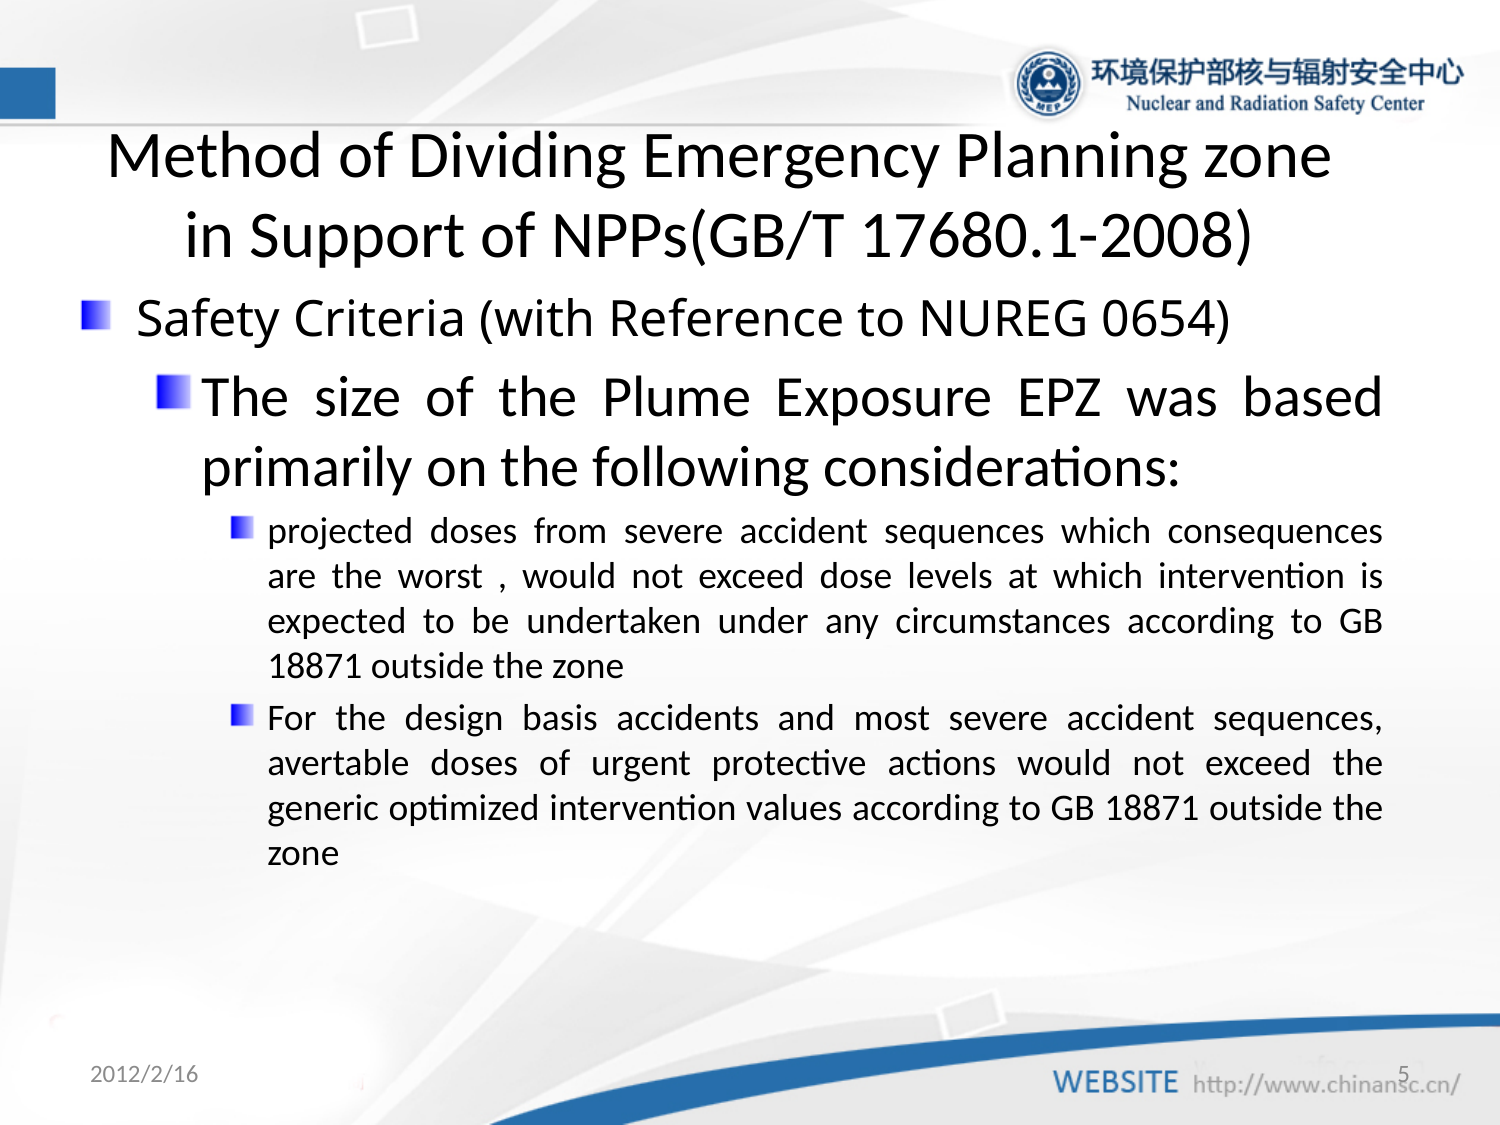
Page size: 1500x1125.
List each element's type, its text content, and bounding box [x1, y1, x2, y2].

title Method of Dividing Emergency Planning zone in Support of NPPs(GB/T 17680.1-2008) [74, 113, 1365, 268]
picture [0, 0, 1500, 1125]
slide_number 5 [1074, 1042, 1425, 1103]
list Safety Criteria (with Reference to NUREG 0654) The size of the Plume Exposure EPZ was based primarily on the following considerations: projected doses from severe accident sequences which consequences are the worst , would not exceed dose levels at which intervention is expected to be undertaken under any circumstances according to GB 18871 outside the zone For the design basis accidents and most severe accident sequences, avertable doses of urgent protective actions would not exceed the generic optimized intervention values according to GB 18871 outside the zone [64, 278, 1400, 982]
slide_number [75, 1042, 425, 1103]
